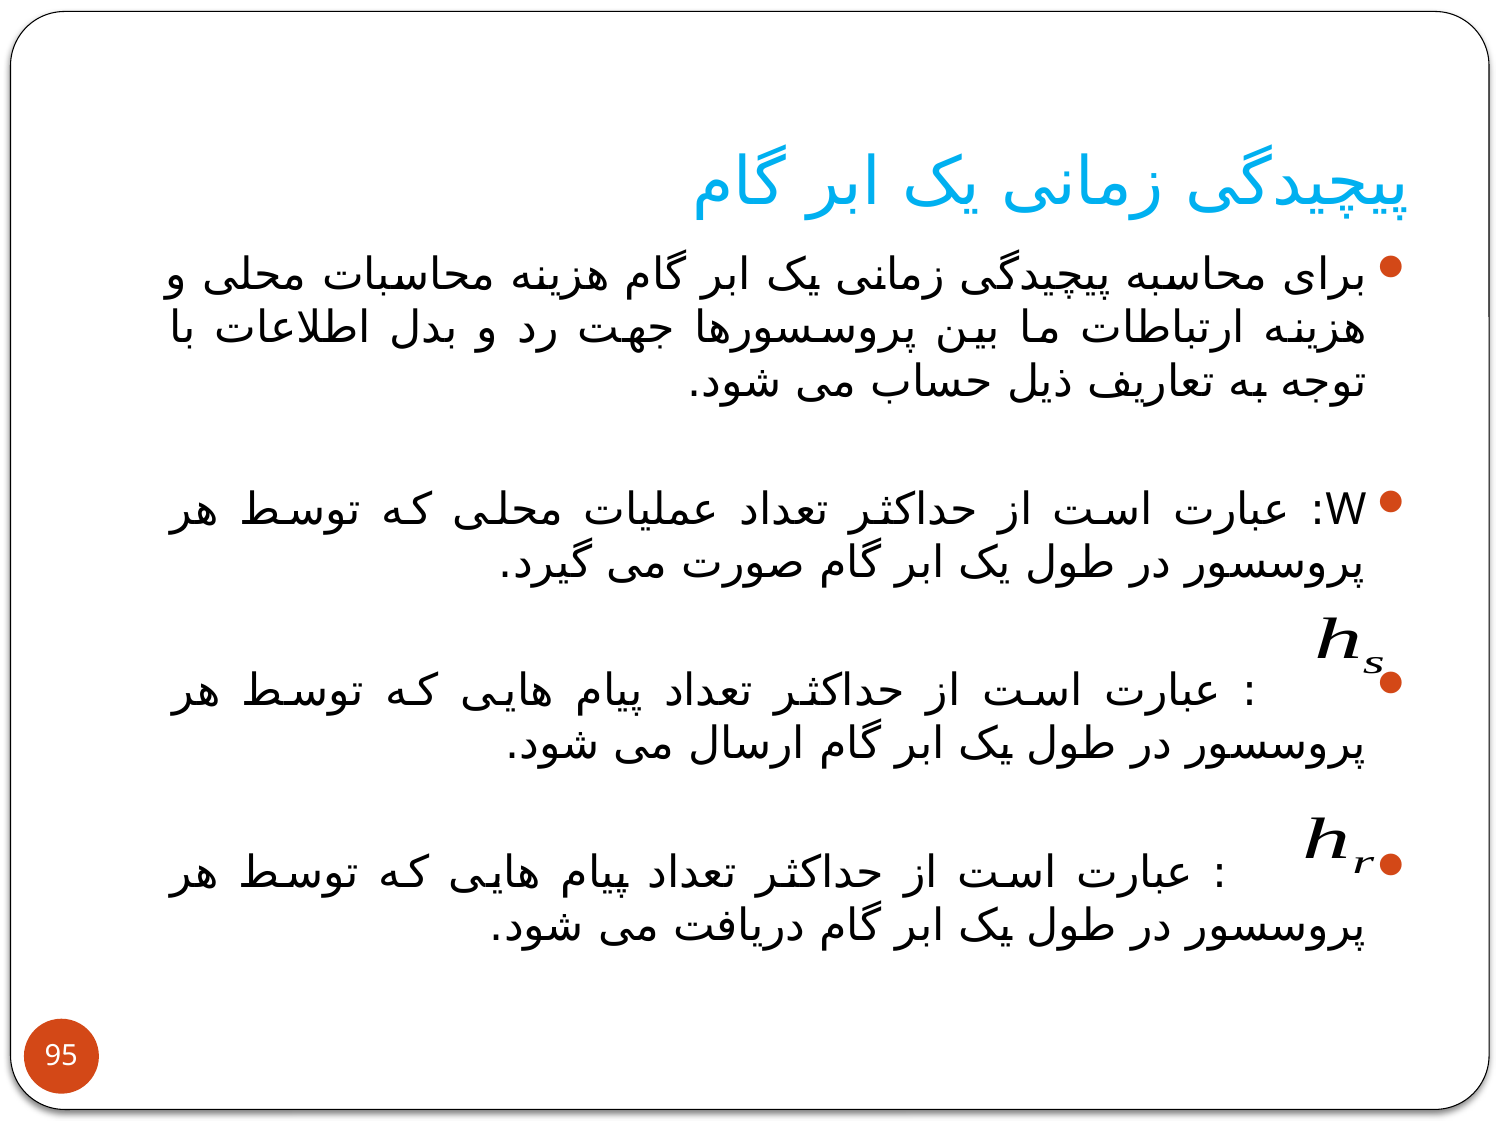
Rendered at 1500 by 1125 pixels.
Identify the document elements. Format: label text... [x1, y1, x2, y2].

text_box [1299, 599, 1413, 688]
list برای محاسبه پیچیدگی زمانی یک ابر گام هزینه محاسبات محلی و هزینه ارتباطات ما بین پروسسورها جهت رد و بدل اطلاعات با توجه به تعاریف ذیل حساب می شود. W: عبارت است از حداکثر تعداد عملیات محلی که توسط هر پروسسور در طول یک ابر گام صورت می گیرد. : عبارت است از حداکثر تعداد پیام هایی که توسط هر پروسسور در طول یک ابر گام ارسال می شود. : عبارت است از حداکثر تعداد پیام هایی که توسط هر پروسسور در طول یک ابر گام دریافت می شود. [150, 237, 1425, 1025]
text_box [1287, 799, 1401, 888]
slide_number 95 [23, 1018, 99, 1094]
title پیچیدگی زمانی یک ابر گام [150, 45, 1425, 233]
